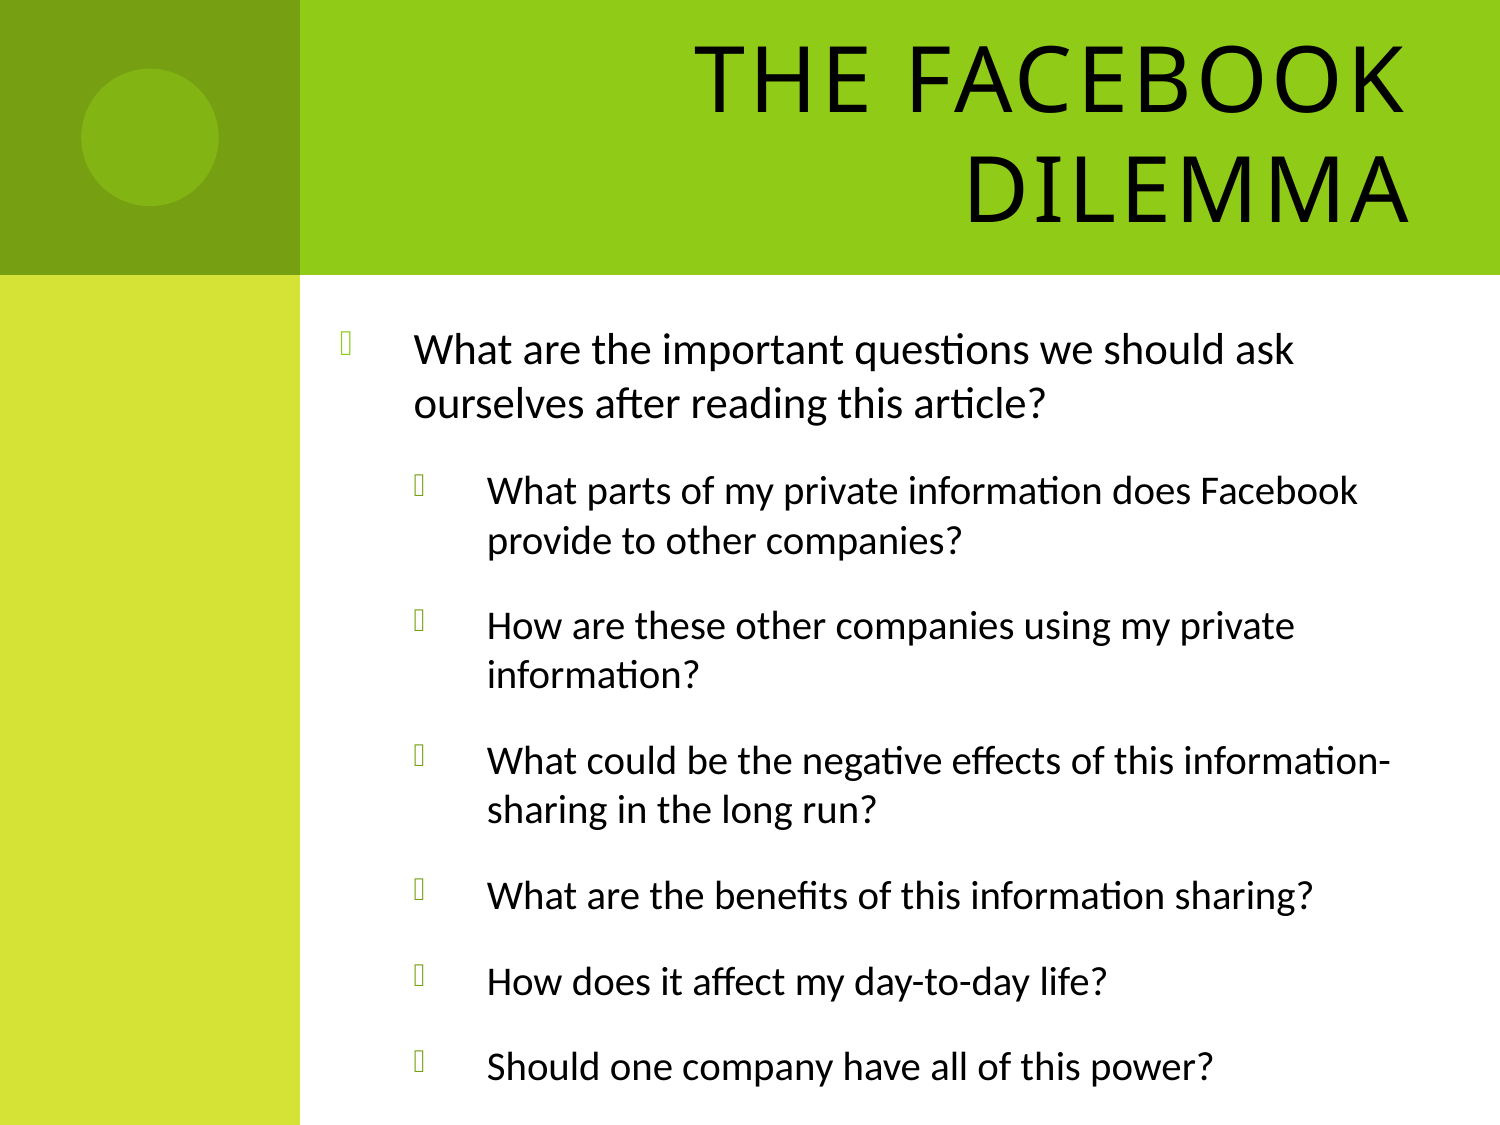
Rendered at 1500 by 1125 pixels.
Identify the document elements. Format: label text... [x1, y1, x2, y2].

title The Facebook Dilemma [399, 37, 1425, 225]
list What are the important questions we should ask ourselves after reading this article? What parts of my private information does Facebook provide to other companies? How are these other companies using my private information? What could be the negative effects of this information-sharing in the long run? What are the benefits of this information sharing? How does it affect my day-to-day life? Should one company have all of this power? [324, 312, 1463, 1100]
